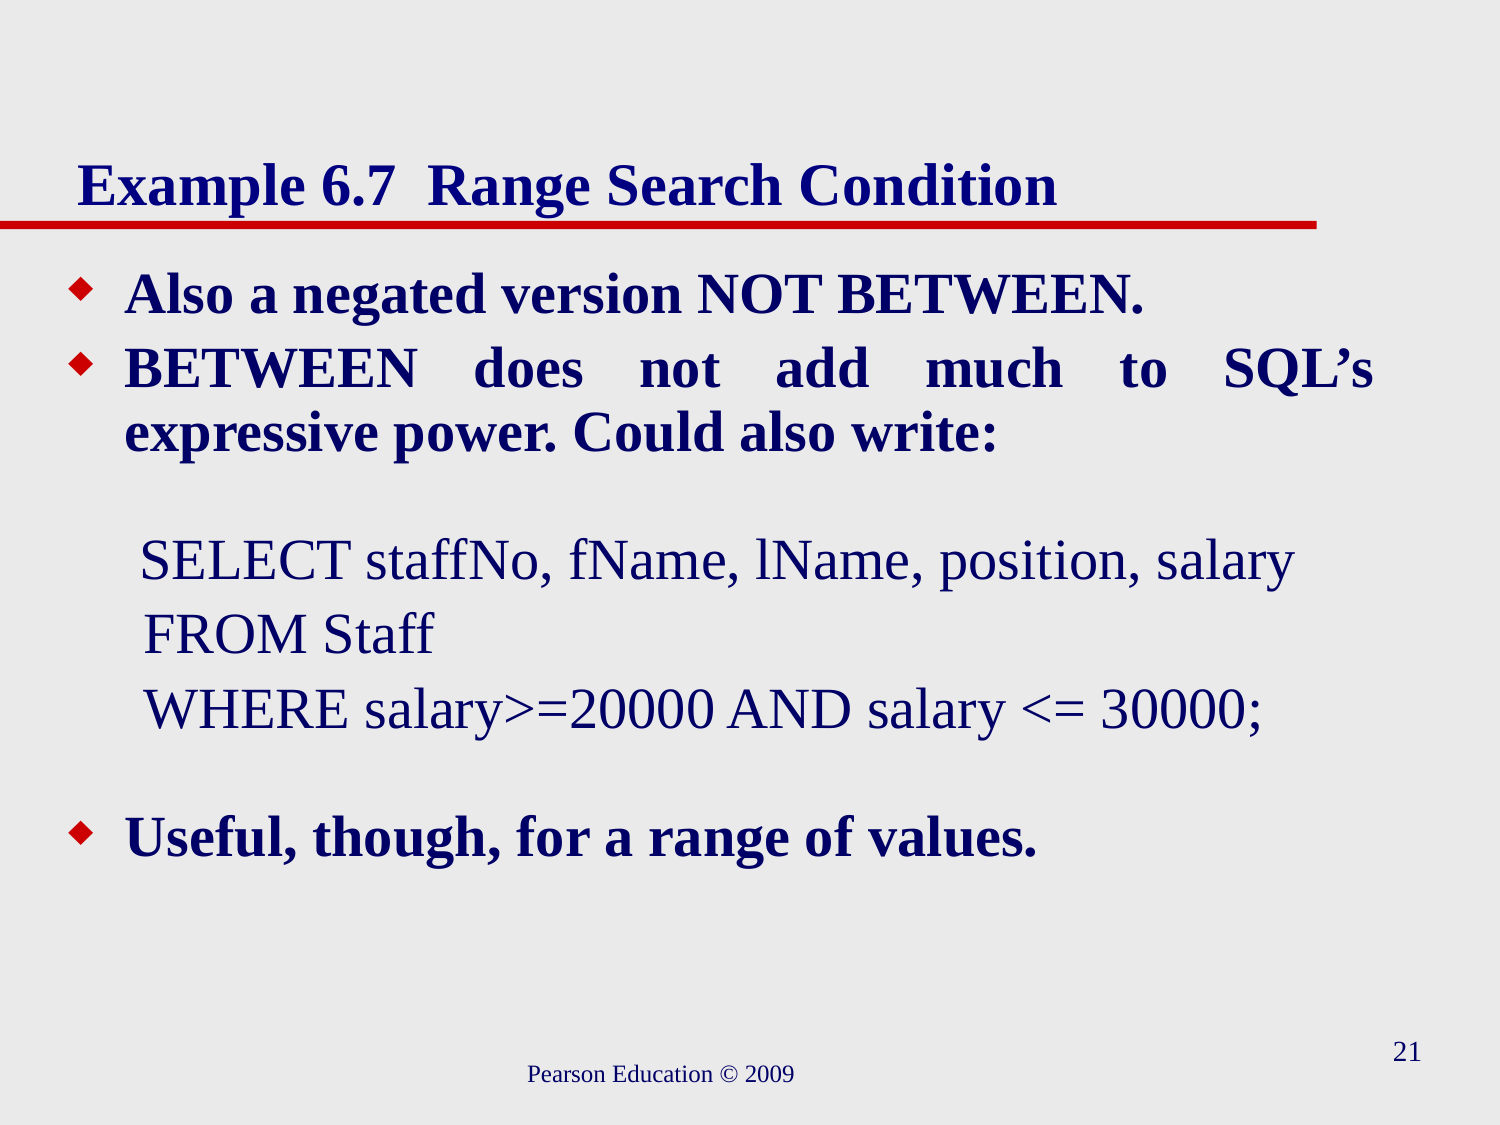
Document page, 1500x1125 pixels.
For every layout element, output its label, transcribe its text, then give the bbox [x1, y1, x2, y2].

text_box Pearson Education © 2009 [512, 1050, 1038, 1095]
list Also a negated version NOT BETWEEN. BETWEEN does not add much to SQL’s expressive power. Could also write: SELECT staffNo, fName, lName, position, salary FROM Staff WHERE salary>=20000 AND salary <= 30000; Useful, though, for a range of values. [52, 255, 1391, 931]
title Example 6.7 Range Search Condition [62, 43, 1338, 226]
slide_number 21 [1124, 1012, 1438, 1088]
